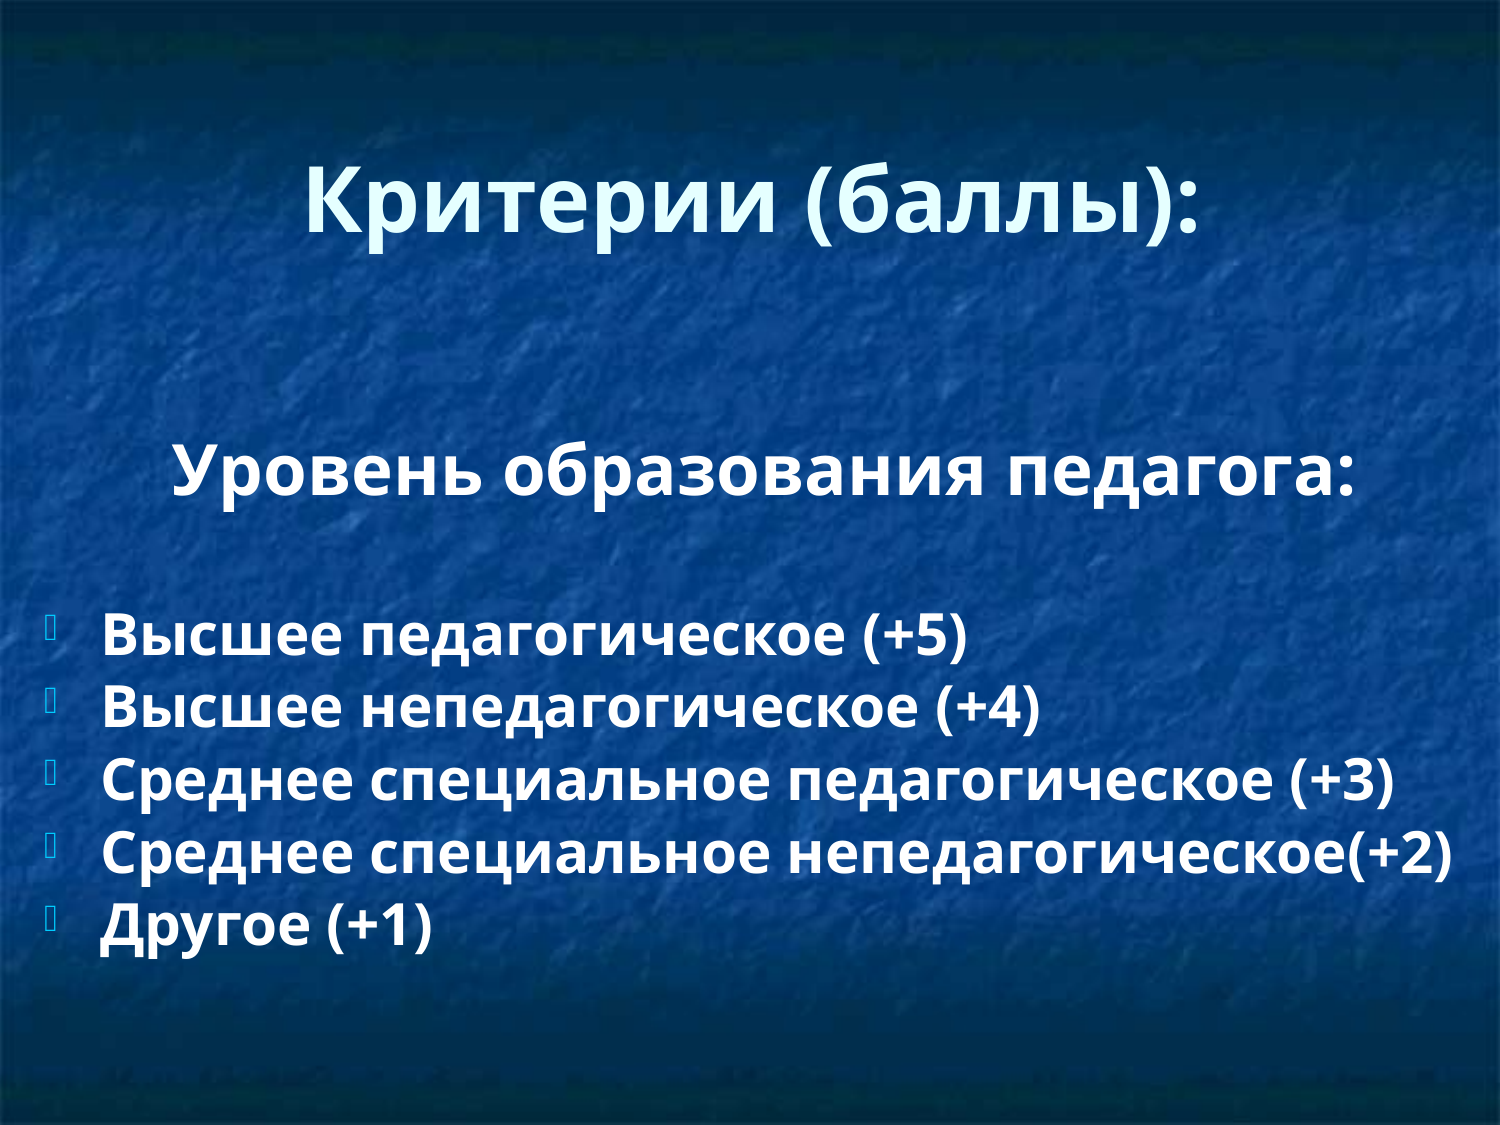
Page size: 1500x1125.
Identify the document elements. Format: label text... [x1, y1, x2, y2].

picture [0, 0, 1500, 1125]
title Критерии (баллы): [76, 77, 1427, 314]
list Уровень образования педагога: Высшее педагогическое (+5) Высшее непедагогическое (+4) Среднее специальное педагогическое (+3) Среднее специальное непедагогическое(+2) Другое (+1) [29, 324, 1500, 1024]
